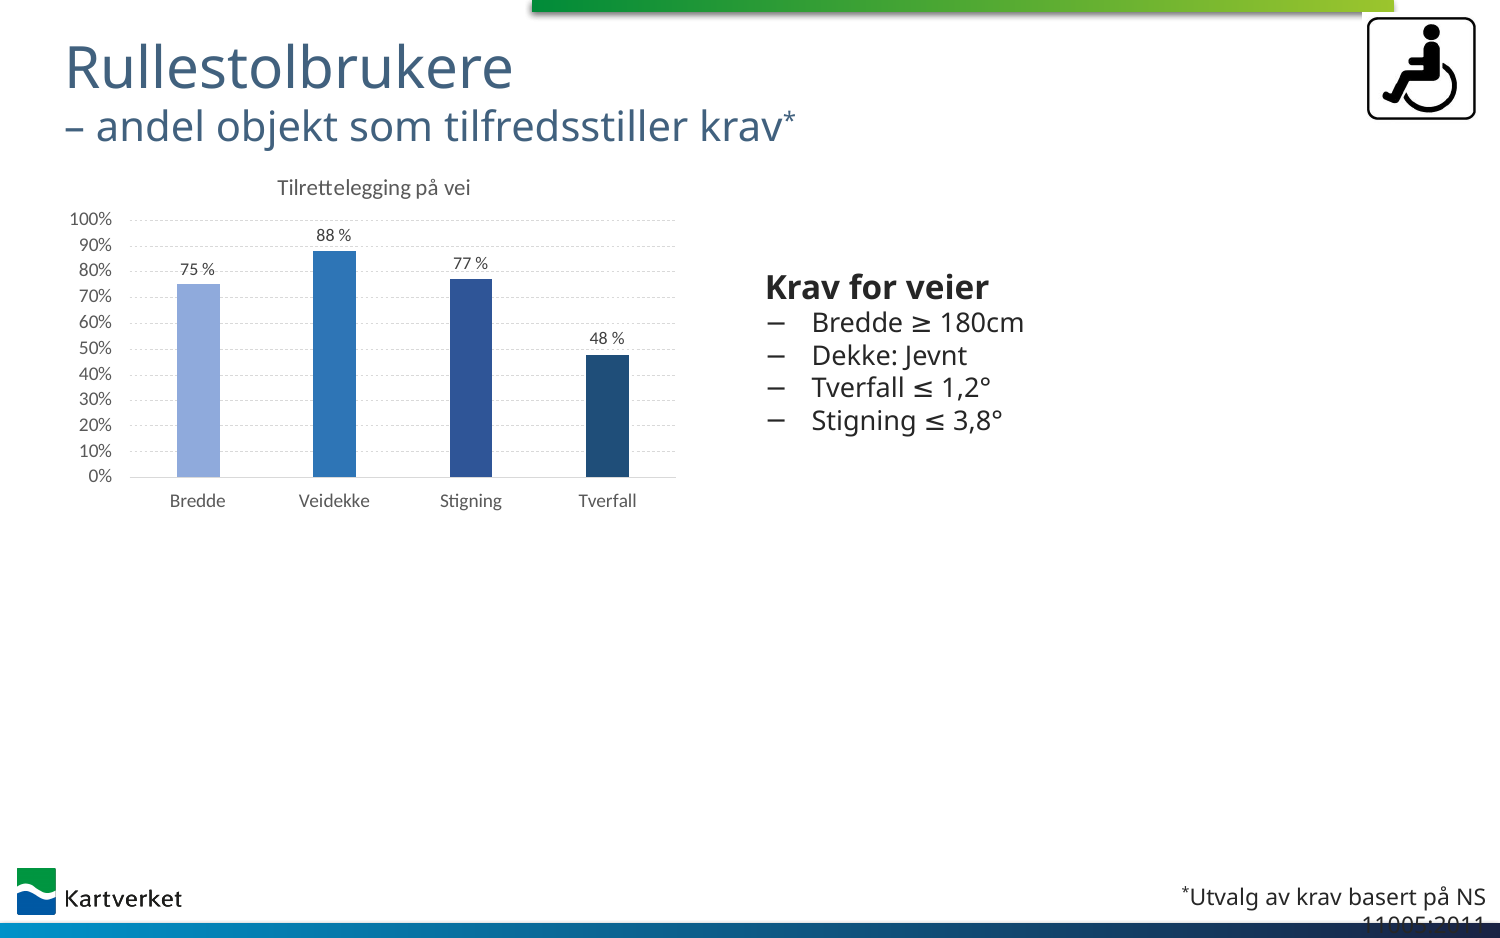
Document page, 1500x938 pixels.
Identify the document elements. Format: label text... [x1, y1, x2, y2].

text_box Krav for veier Bredde ≥ 180cm Dekke: Jevnt Tverfall ≤ 1,2° Stigning ≤ 3,8° [750, 258, 1234, 444]
text_box Rullestolbrukere – andel objekt som tilfredsstiller krav* [49, 25, 1431, 158]
picture [1362, 12, 1481, 126]
picture [62, 166, 687, 519]
text_box *Utvalg av krav basert på NS 11005:2011 [1068, 873, 1500, 938]
